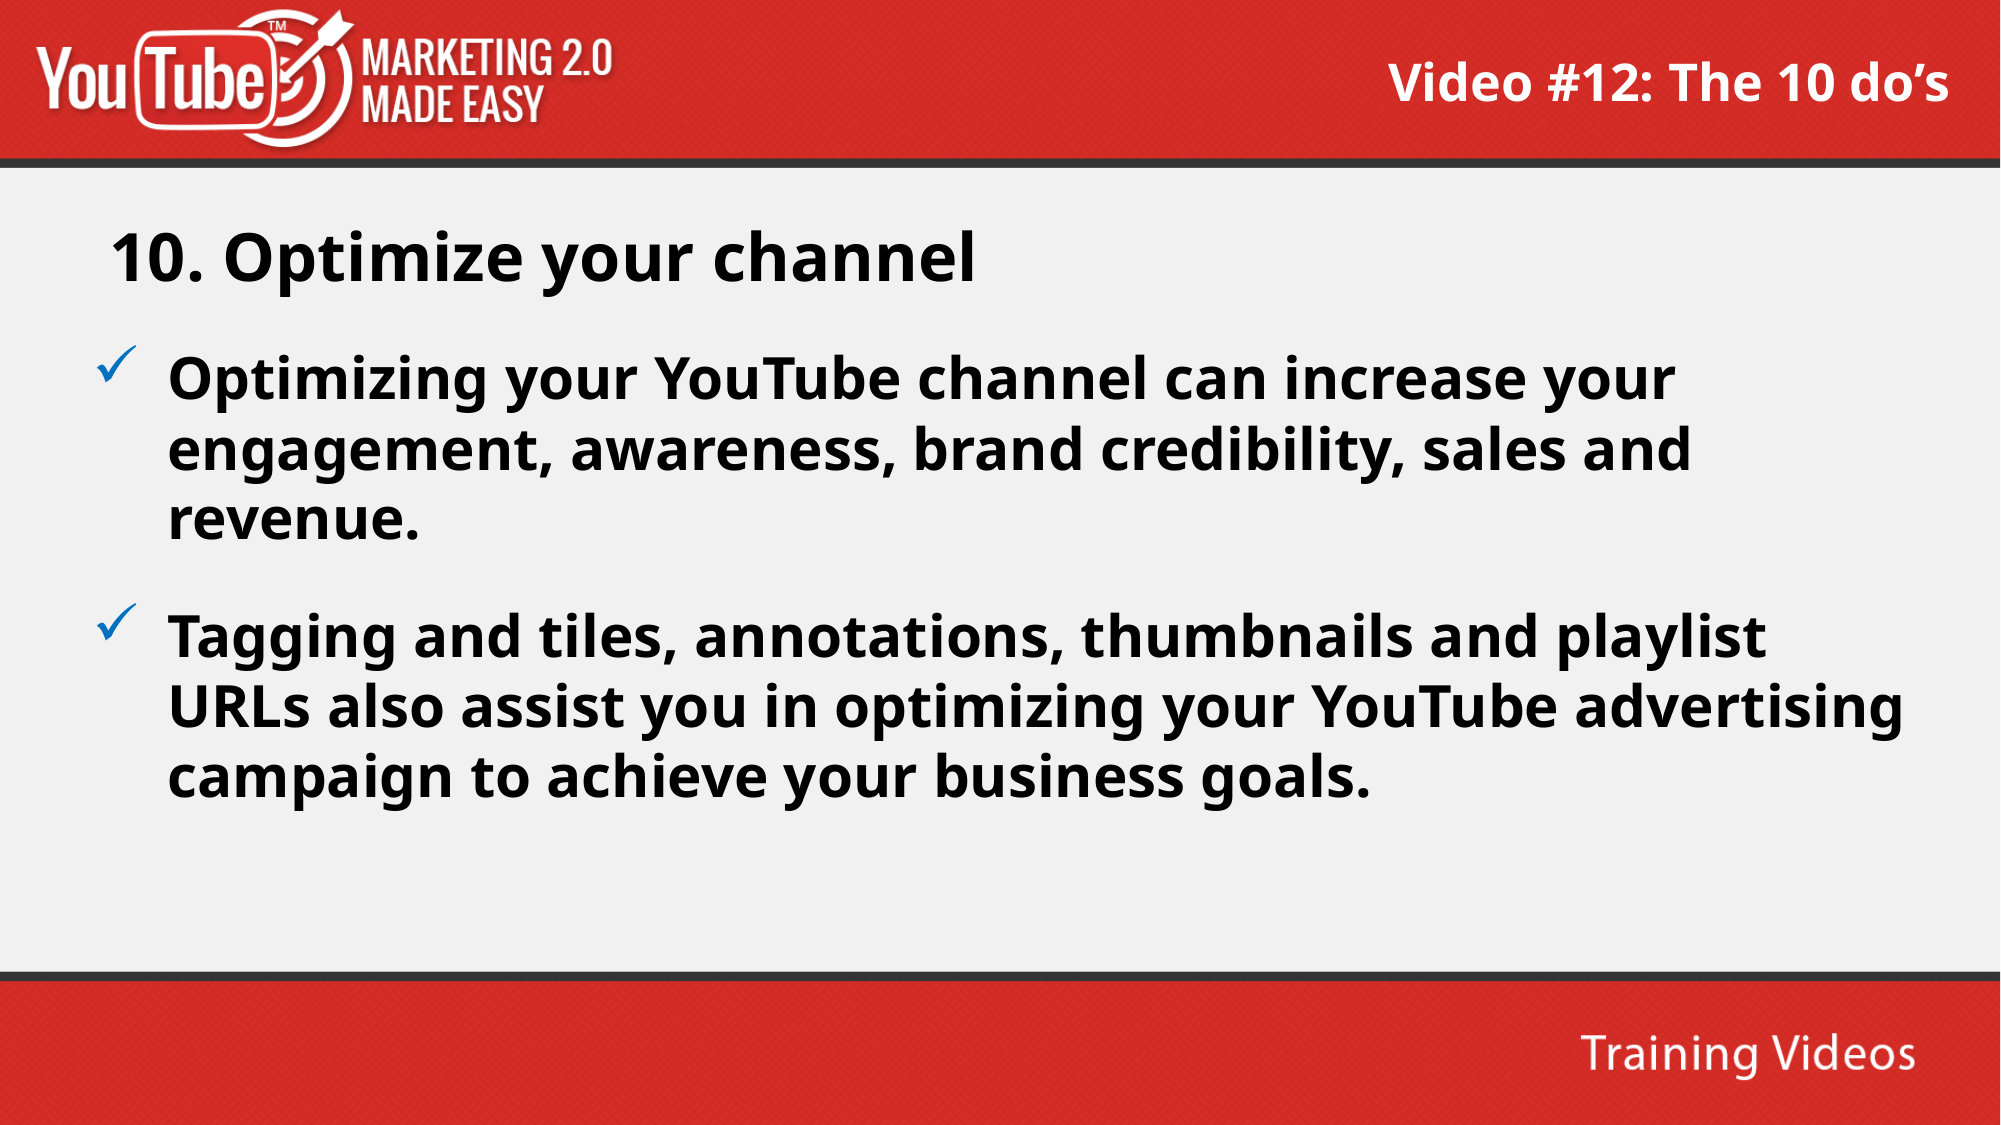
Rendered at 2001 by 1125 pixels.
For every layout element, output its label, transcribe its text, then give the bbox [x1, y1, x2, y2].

picture [0, 0, 2001, 1125]
text_box Tagging and tiles, annotations, thumbnails and playlist URLs also assist you in optimizing your YouTube advertising campaign to achieve your business goals. [77, 592, 1930, 817]
text_box Optimizing your YouTube channel can increase your engagement, awareness, brand credibility, sales and revenue. [77, 334, 1933, 560]
text_box Video #12: The 10 do’s [899, 41, 1979, 119]
text_box 10. Optimize your channel [77, 207, 1915, 303]
